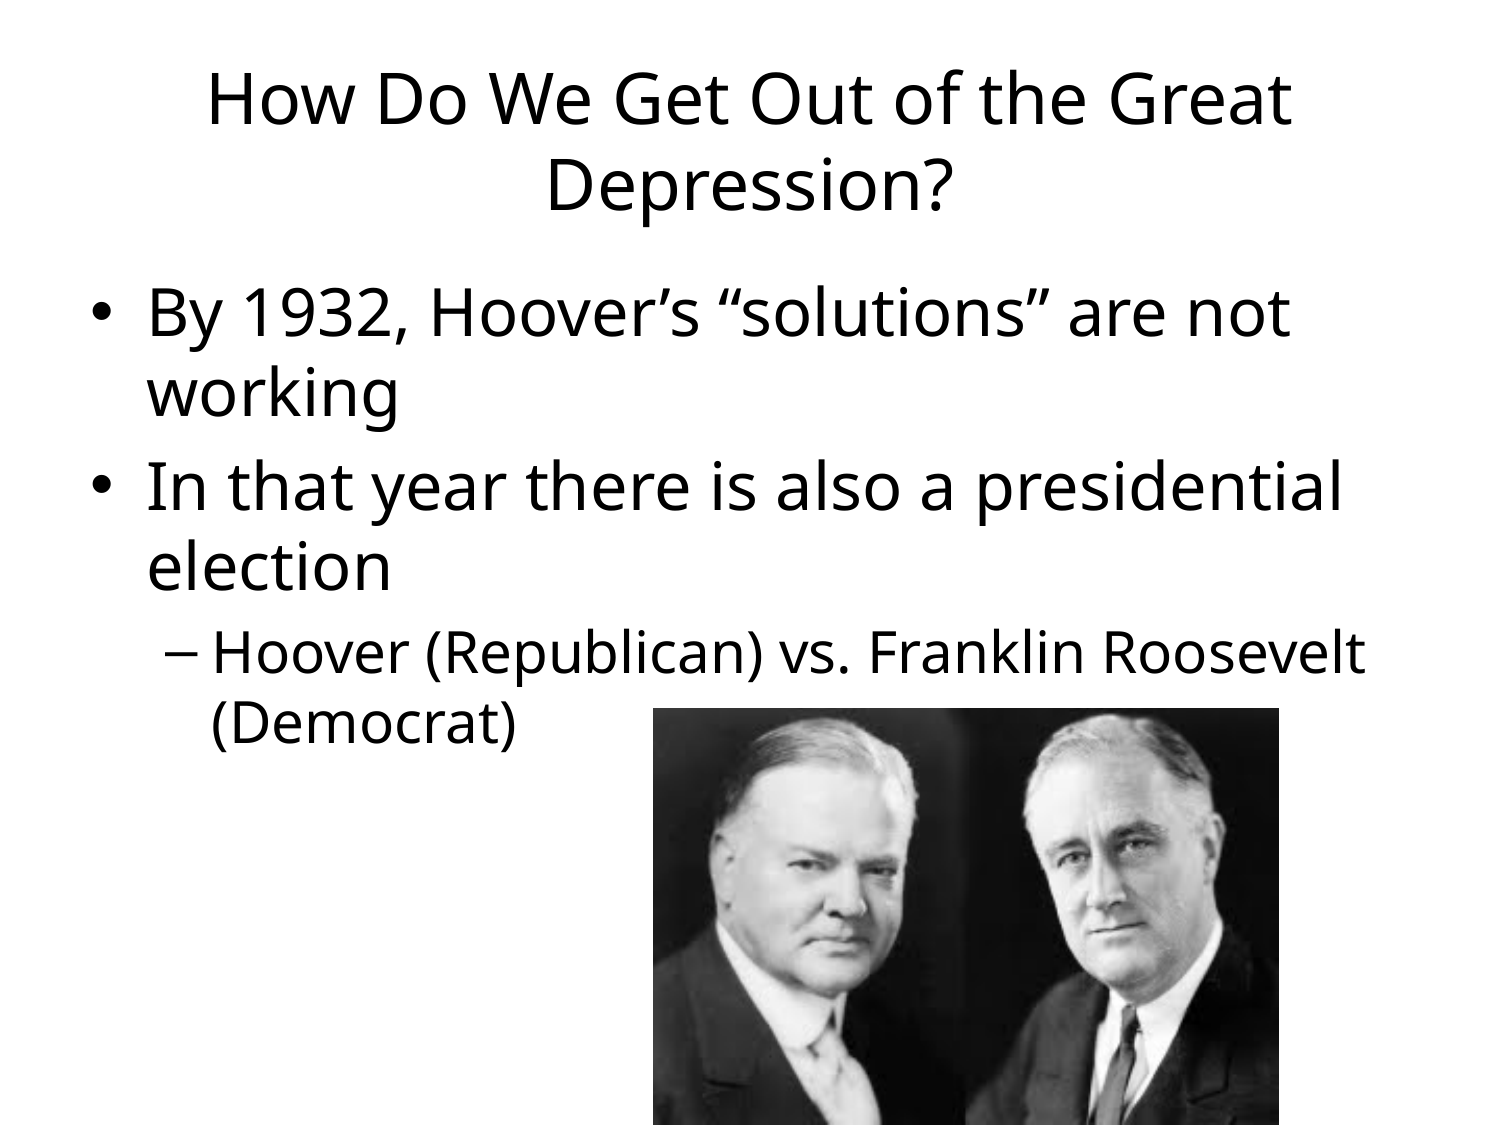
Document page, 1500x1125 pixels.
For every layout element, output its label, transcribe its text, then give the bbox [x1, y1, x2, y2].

list By 1932, Hoover’s “solutions” are not working In that year there is also a presidential election Hoover (Republican) vs. Franklin Roosevelt (Democrat) [75, 262, 1425, 1005]
picture [653, 707, 1280, 1125]
title How Do We Get Out of the Great Depression? [75, 45, 1425, 233]
